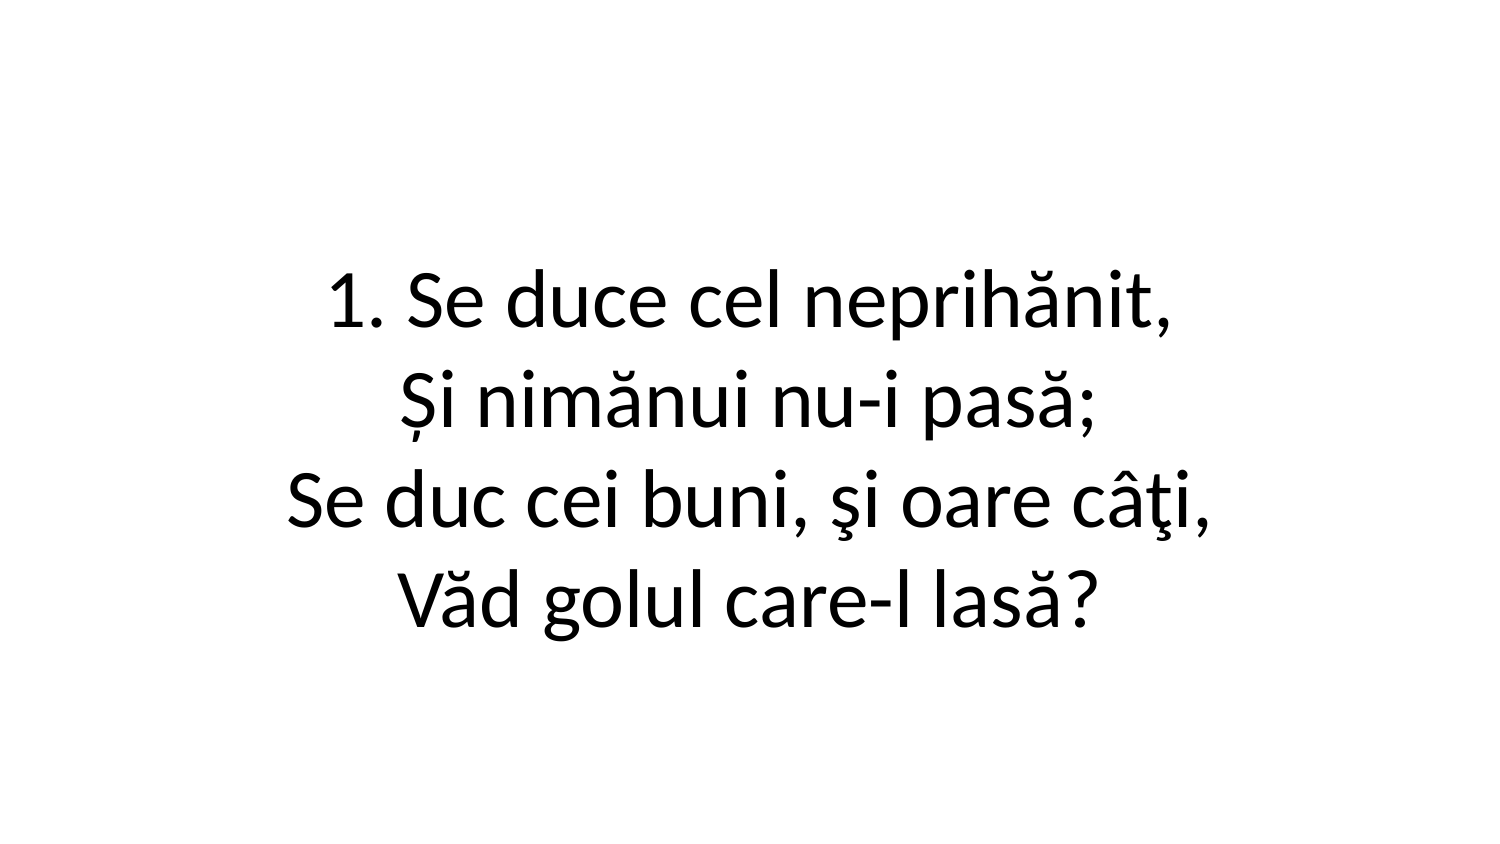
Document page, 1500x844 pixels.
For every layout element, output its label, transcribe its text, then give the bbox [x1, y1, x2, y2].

text_box 1. Se duce cel neprihănit, Și nimănui nu-i pasă; Se duc cei buni, şi oare câţi, Văd golul care-l lasă? [271, 192, 1229, 652]
